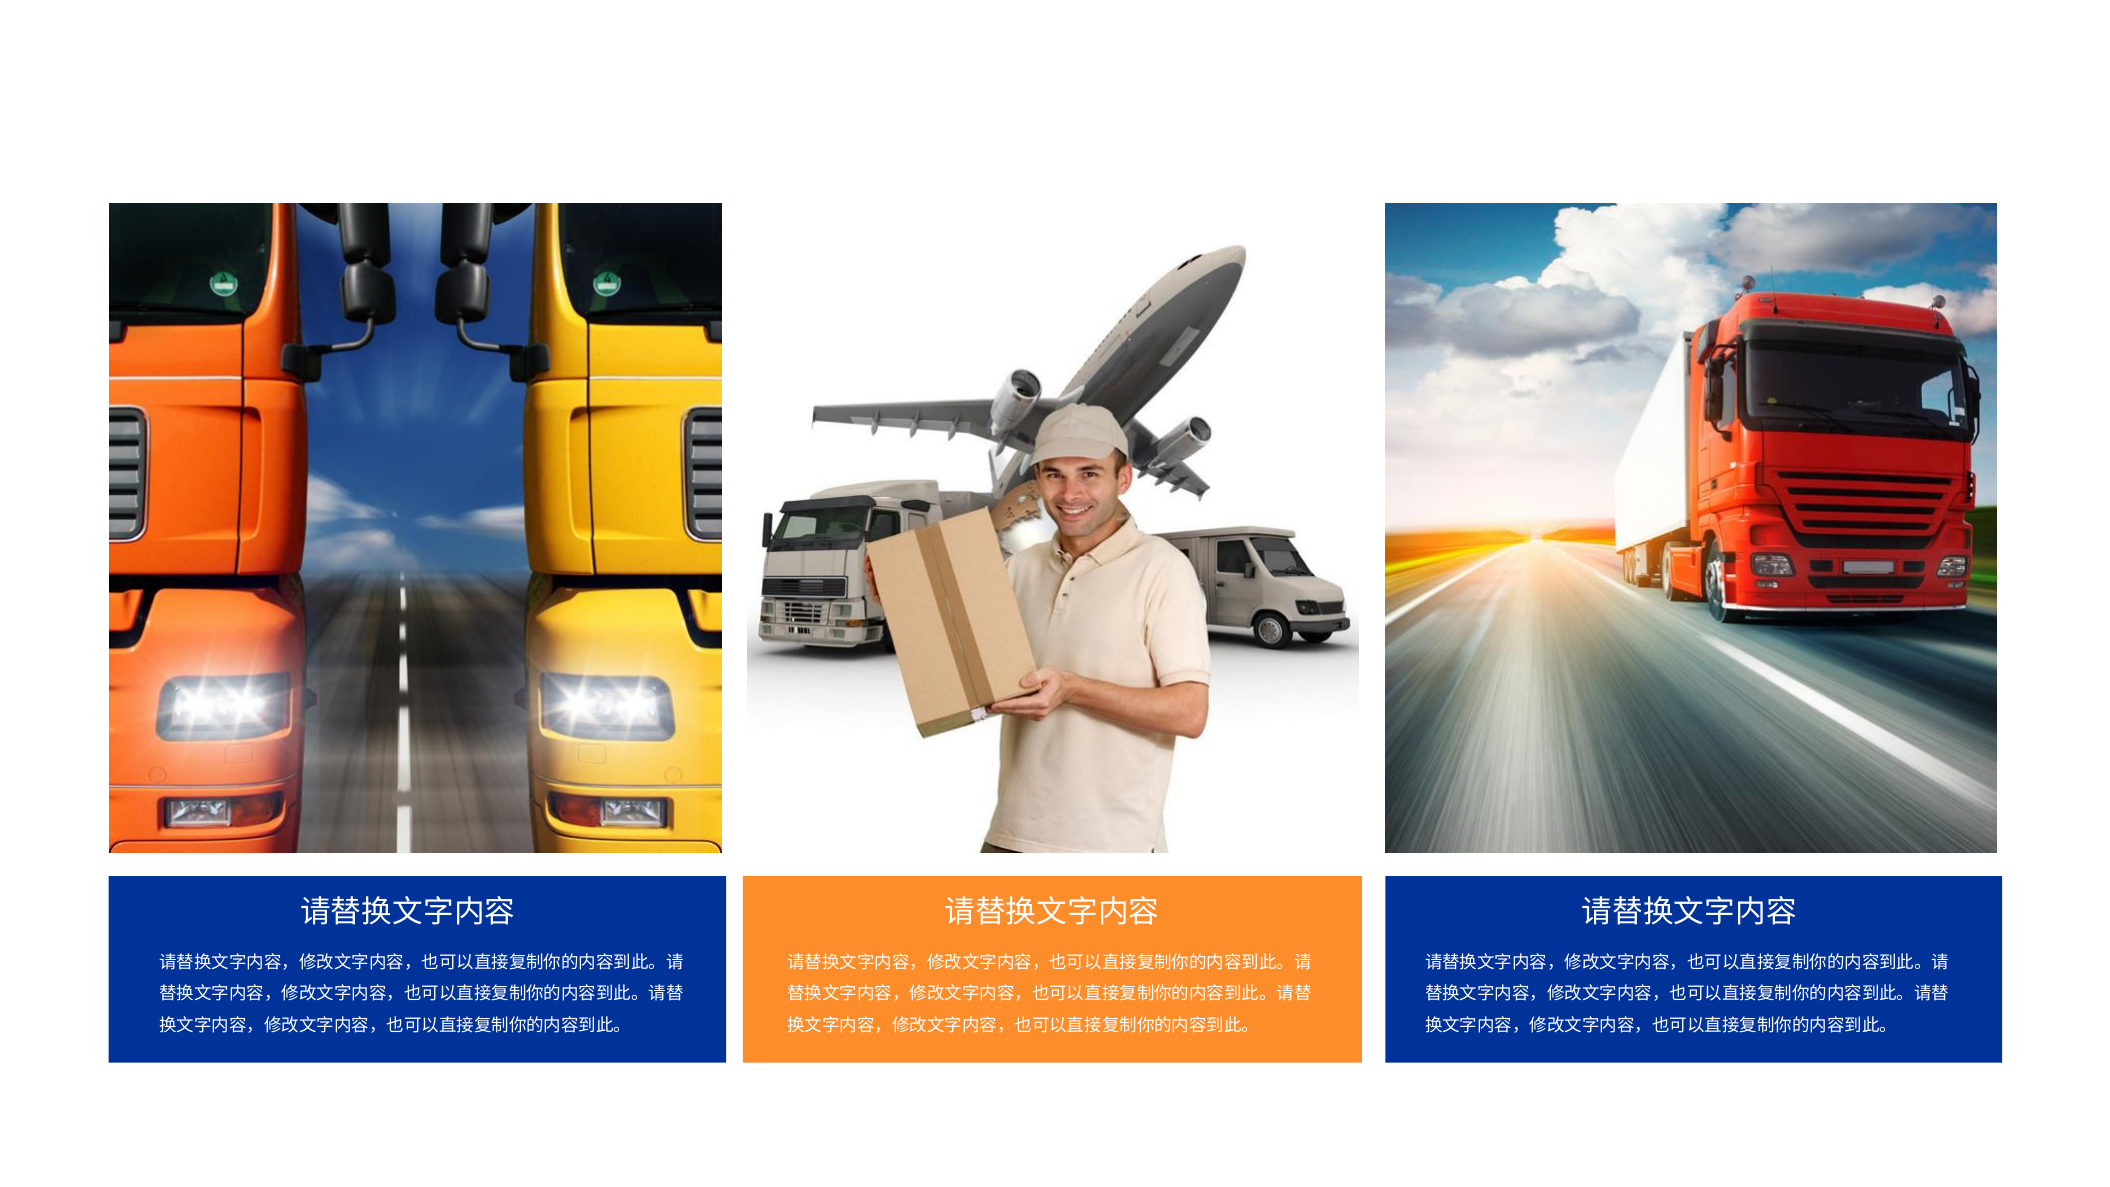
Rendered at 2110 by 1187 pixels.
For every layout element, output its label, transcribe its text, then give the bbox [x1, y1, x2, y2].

text_box [108, 876, 727, 1063]
picture [109, 203, 722, 854]
text_box [1385, 876, 2003, 1063]
text_box 请替换文字内容 [872, 892, 1232, 929]
picture [1385, 203, 1997, 854]
text_box [742, 876, 1362, 1063]
text_box 请替换文字内容 [235, 892, 580, 929]
text_box 请替换文字内容 [1512, 892, 1867, 929]
text_box 请替换文字内容，修改文字内容，也可以直接复制你的内容到此。请替换文字内容，修改文字内容，也可以直接复制你的内容到此。请替换文字内容，修改文字内容，也可以直接复制你的内容到此。 [787, 940, 1321, 1035]
text_box 请替换文字内容，修改文字内容，也可以直接复制你的内容到此。请替换文字内容，修改文字内容，也可以直接复制你的内容到此。请替换文字内容，修改文字内容，也可以直接复制你的内容到此。 [159, 940, 691, 1035]
text_box 请替换文字内容，修改文字内容，也可以直接复制你的内容到此。请替换文字内容，修改文字内容，也可以直接复制你的内容到此。请替换文字内容，修改文字内容，也可以直接复制你的内容到此。 [1424, 940, 1960, 1035]
picture [747, 203, 1359, 854]
